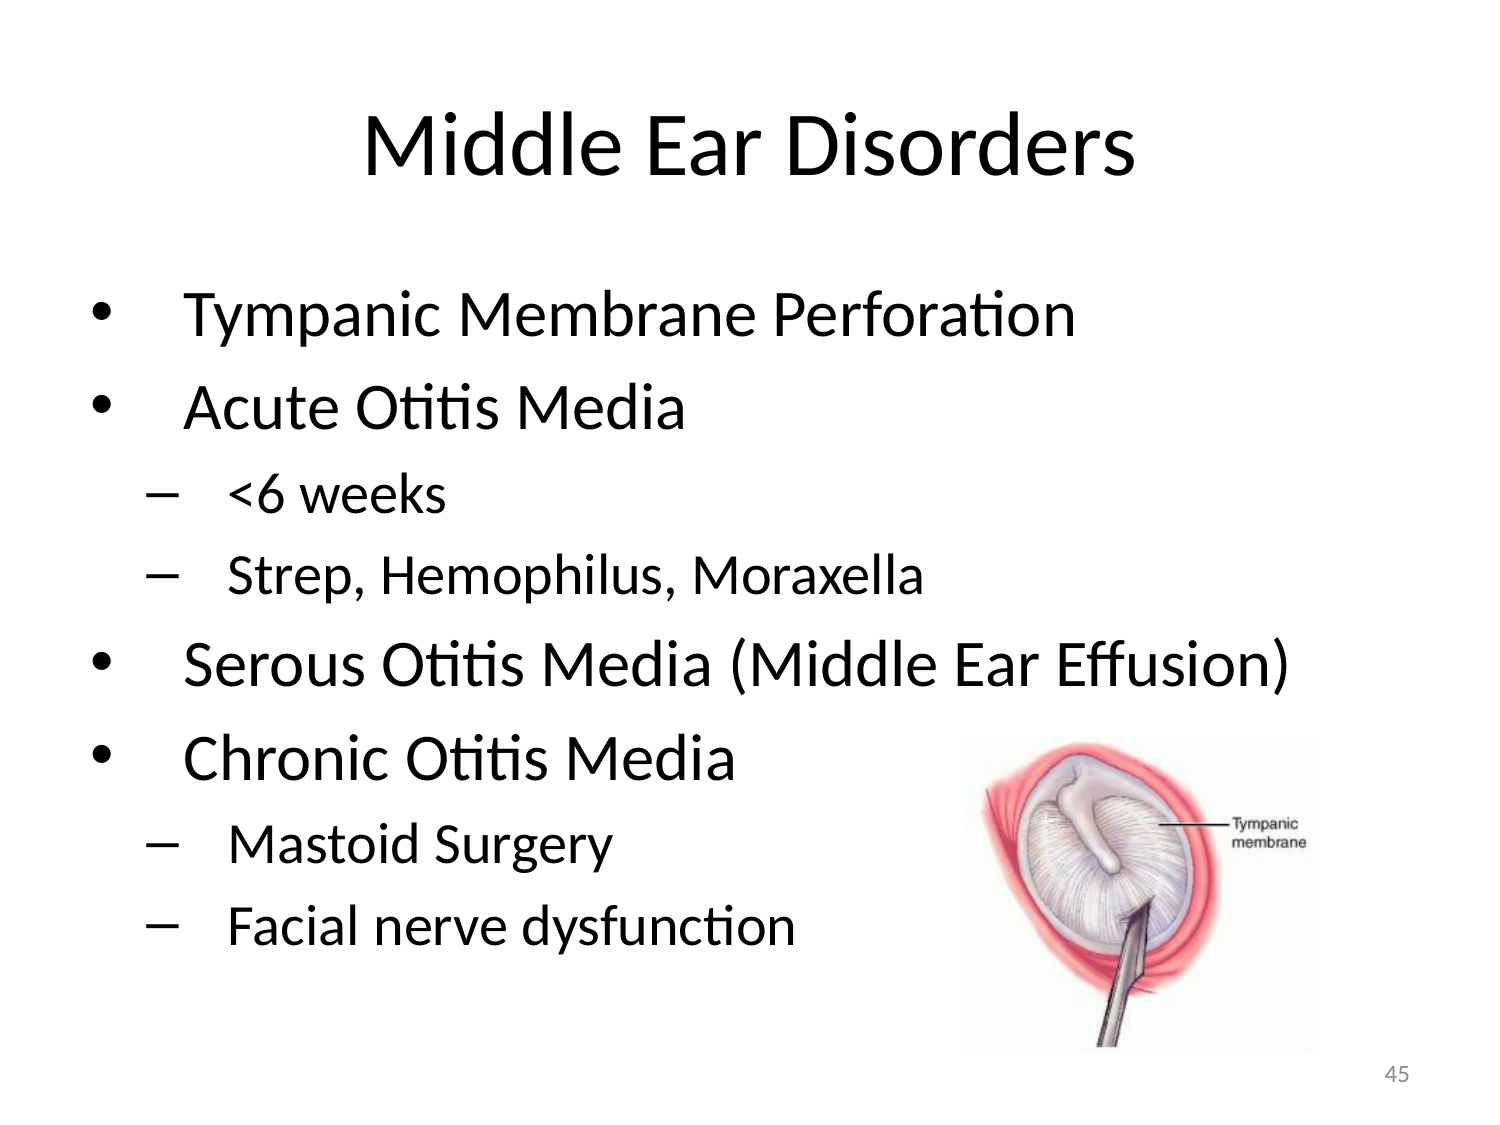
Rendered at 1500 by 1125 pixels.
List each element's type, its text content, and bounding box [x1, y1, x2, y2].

title Middle Ear Disorders [75, 45, 1425, 233]
list Tympanic Membrane Perforation Acute Otitis Media <6 weeks Strep, Hemophilus, Moraxella Serous Otitis Media (Middle Ear Effusion) Chronic Otitis Media Mastoid Surgery Facial nerve dysfunction [75, 262, 1425, 1005]
slide_number 45 [1074, 1042, 1425, 1103]
picture [962, 737, 1313, 1053]
